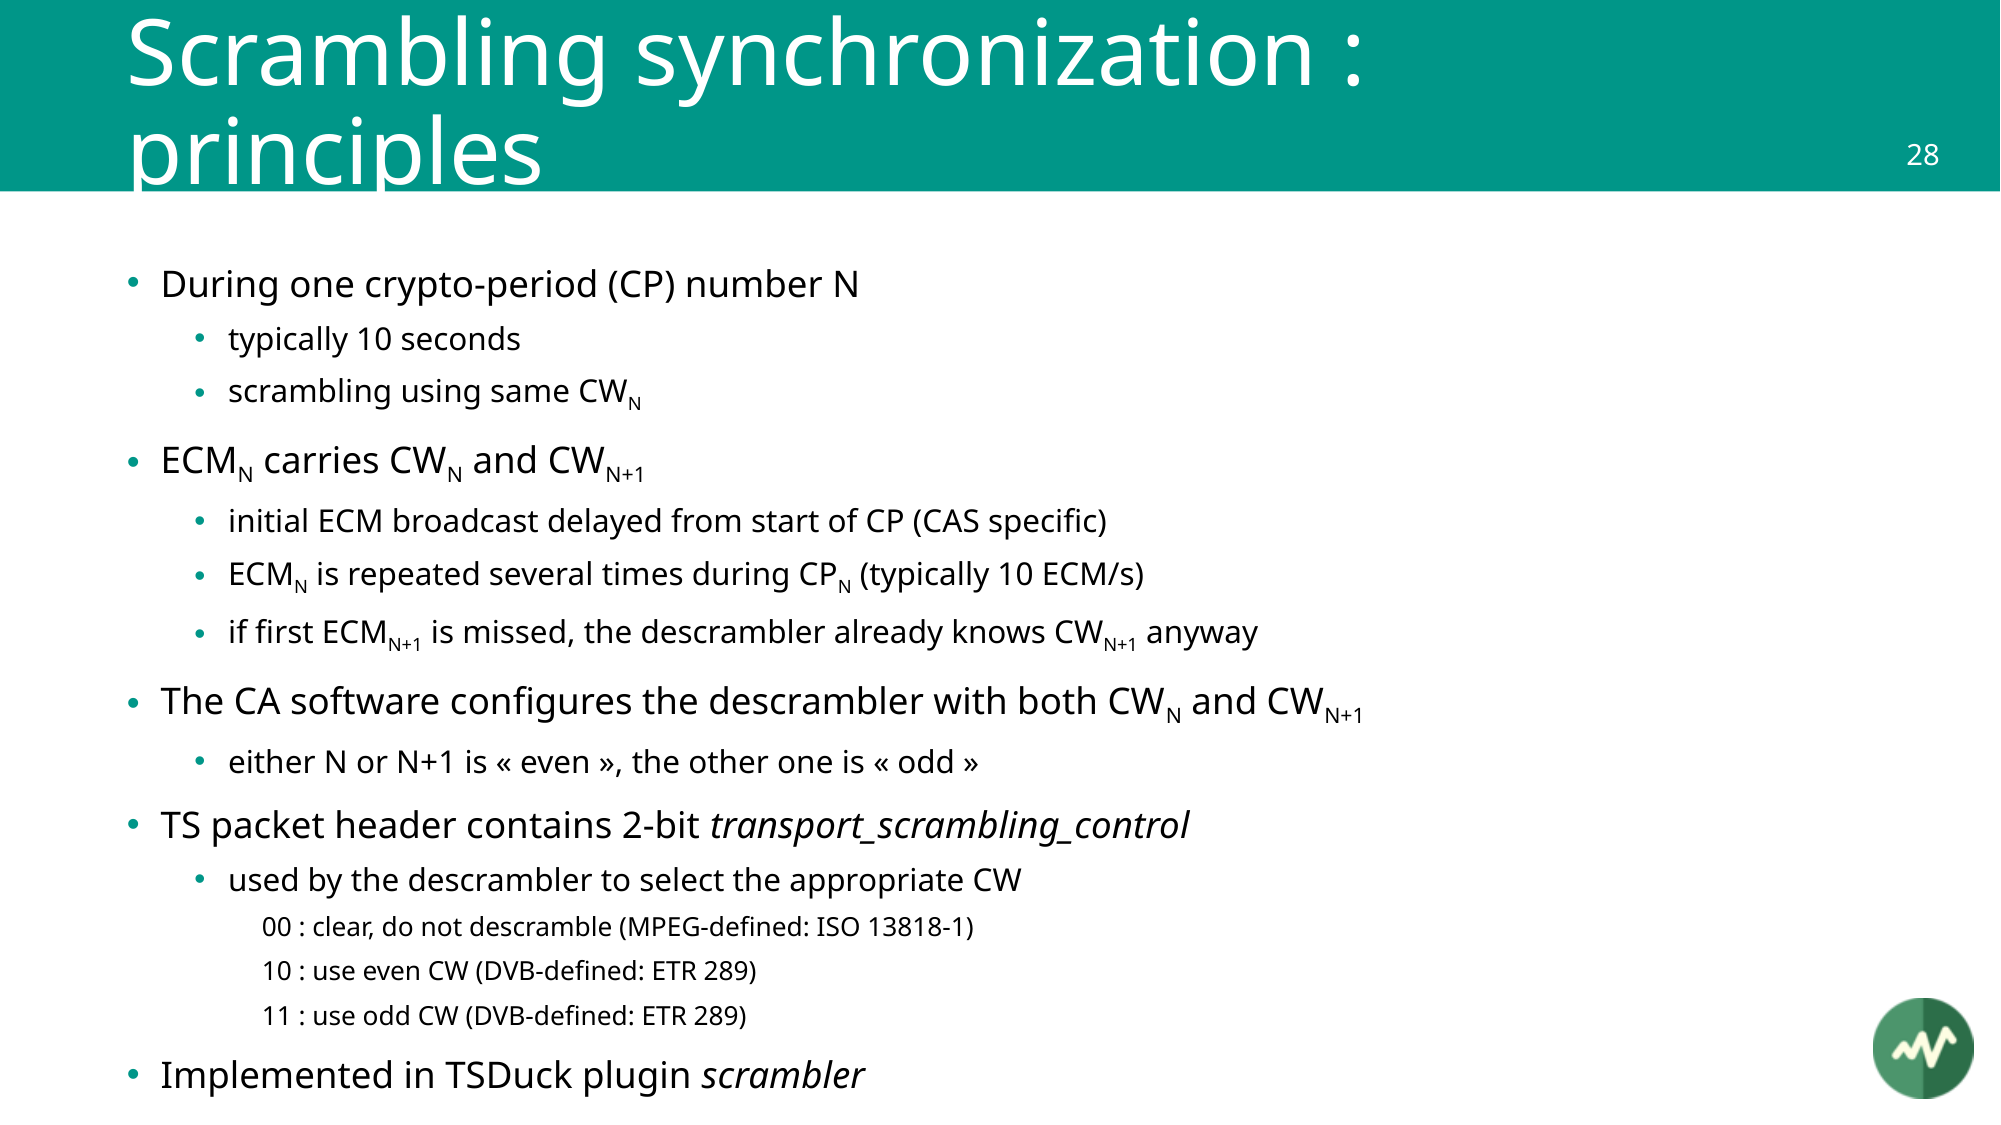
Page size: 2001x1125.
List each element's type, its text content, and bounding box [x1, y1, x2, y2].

list During one crypto-period (CP) number N typically 10 seconds scrambling using same CWN ECMN carries CWN and CWN+1 initial ECM broadcast delayed from start of CP (CAS specific) ECMN is repeated several times during CPN (typically 10 ECM/s) if first ECMN+1 is missed, the descrambler already knows CWN+1 anyway The CA software configures the descrambler with both CWN and CWN+1 either N or N+1 is « even », the other one is « odd » TS packet header contains 2-bit transport_scrambling_control used by the descrambler to select the appropriate CW 00 : clear, do not descramble (MPEG-defined: ISO 13818-1) 10 : use even CW (DVB-defined: ETR 289) 11 : use odd CW (DVB-defined: ETR 289) Implemented in TSDuck plugin scrambler [111, 244, 1812, 1107]
title Scrambling synchronization : principles [111, 39, 1812, 171]
picture [1873, 998, 1974, 1099]
